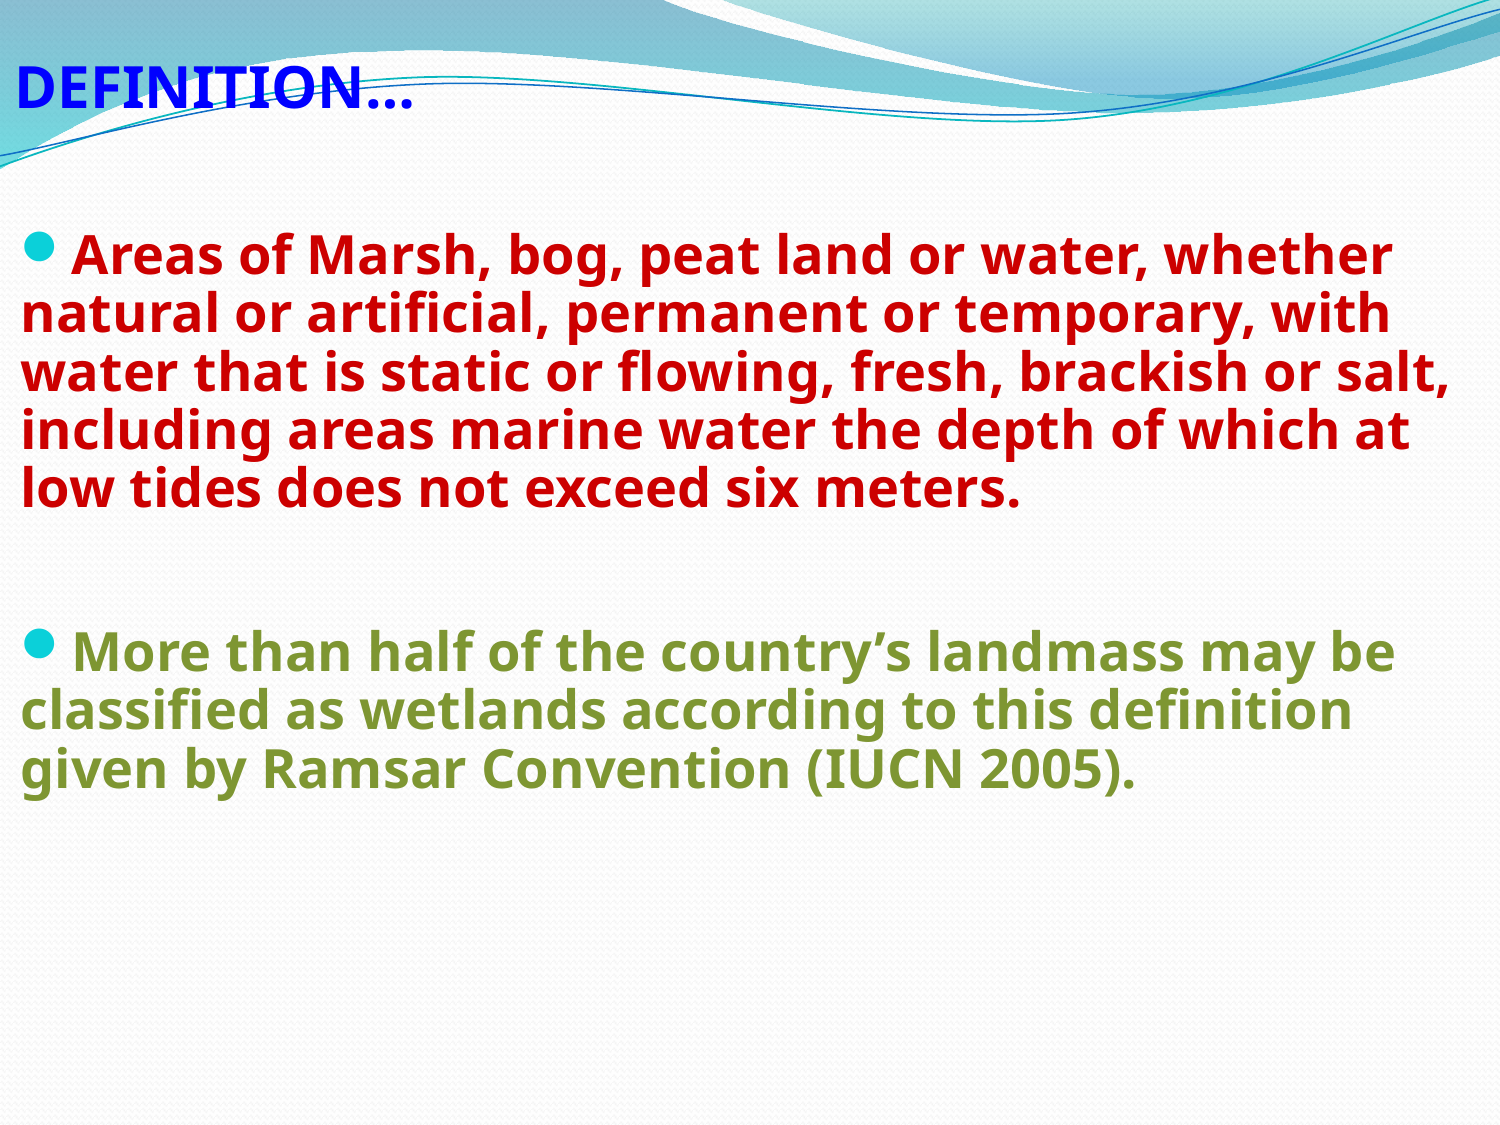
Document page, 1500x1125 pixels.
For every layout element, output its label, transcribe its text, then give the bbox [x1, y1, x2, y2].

list Areas of Marsh, bog, peat land or water, whether natural or artificial, permanent or temporary, with water that is static or flowing, fresh, brackish or salt, including areas marine water the depth of which at low tides does not exceed six meters. More than half of the country’s landmass may be classified as wetlands according to this definition given by Ramsar Convention (IUCN 2005). [5, 219, 1500, 1009]
text_box Definition… [0, 42, 1400, 126]
